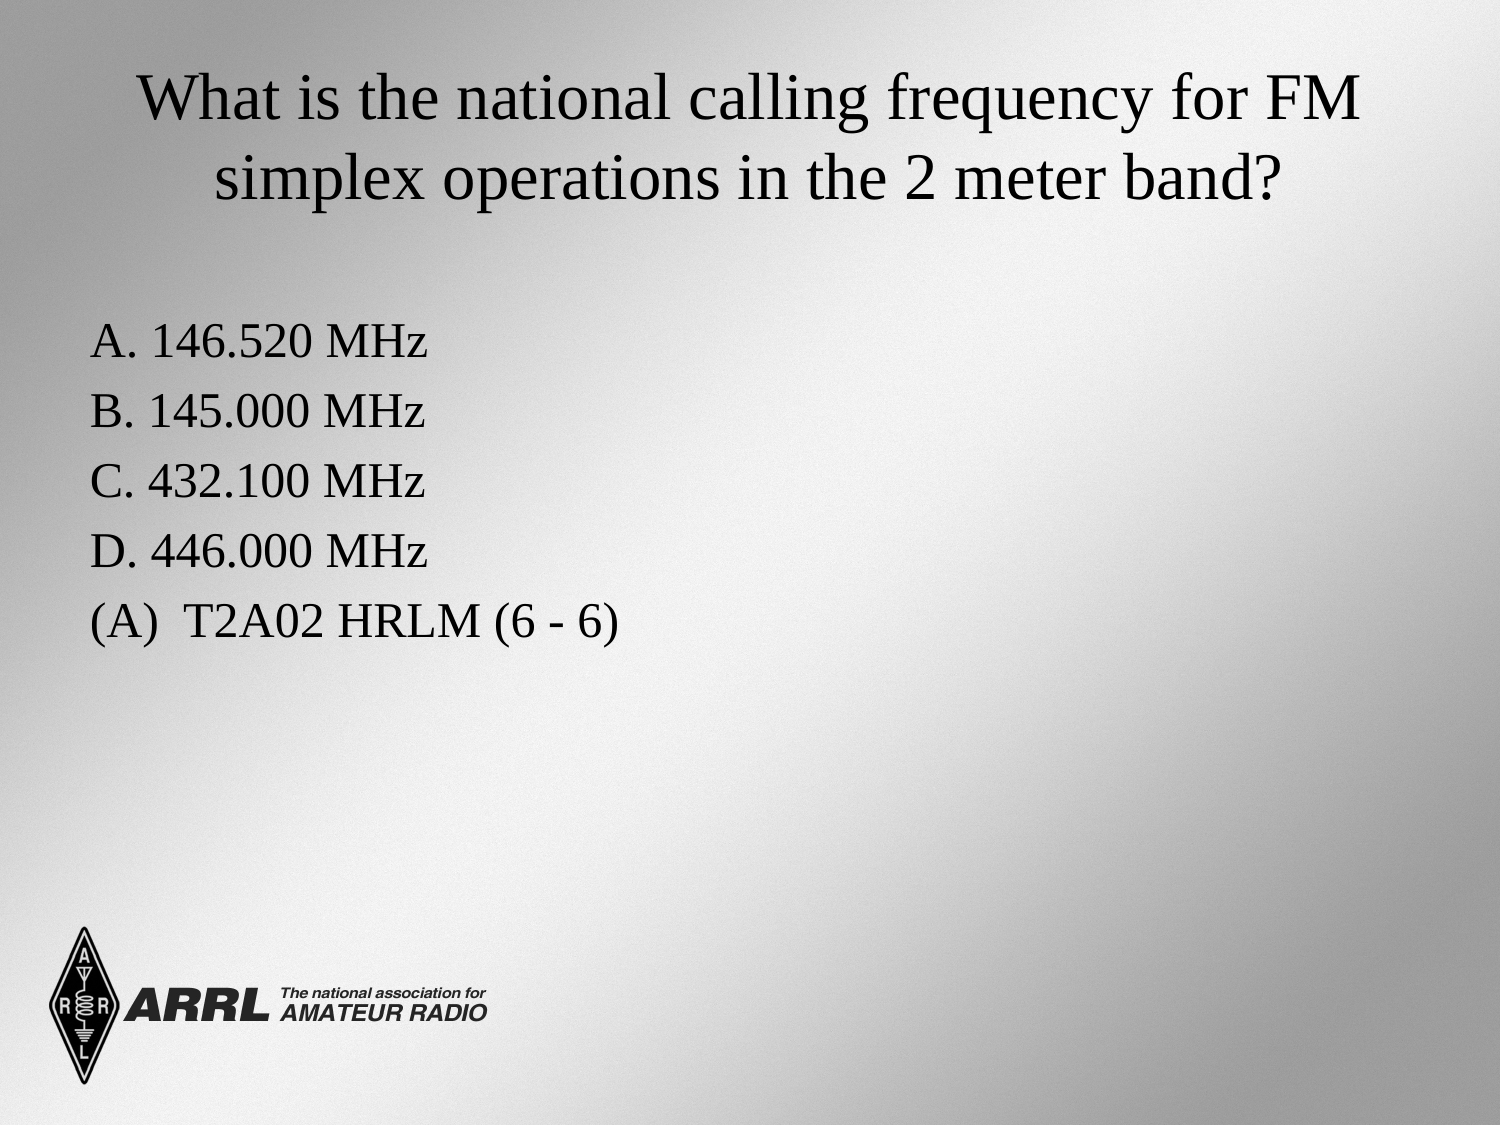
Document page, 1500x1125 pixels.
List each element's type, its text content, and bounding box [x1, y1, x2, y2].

picture [0, 0, 1500, 1125]
list A. 146.520 MHz B. 145.000 MHz C. 432.100 MHz D. 446.000 MHz (A) T2A02 HRLM (6 - 6) [75, 299, 1425, 1005]
title What is the national calling frequency for FM simplex operations in the 2 meter band? [75, 45, 1425, 233]
